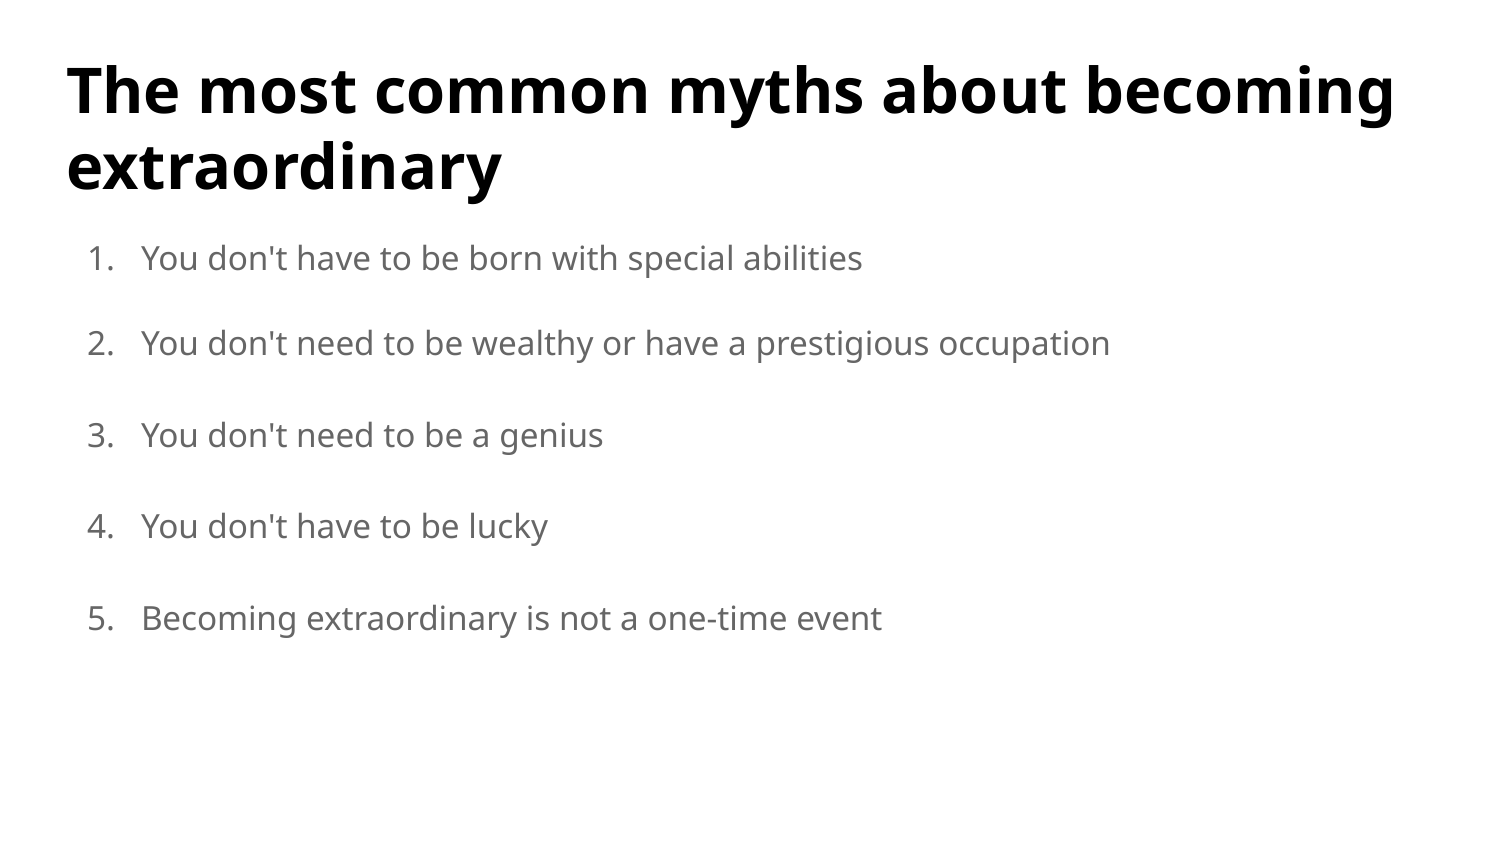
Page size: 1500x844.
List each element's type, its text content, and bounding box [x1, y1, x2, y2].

title The most common myths about becoming extraordinary [51, 35, 1449, 197]
list You don't have to be born with special abilities You don't need to be wealthy or have a prestigious occupation You don't need to be a genius You don't have to be lucky Becoming extraordinary is not a one-time event [51, 215, 1449, 750]
